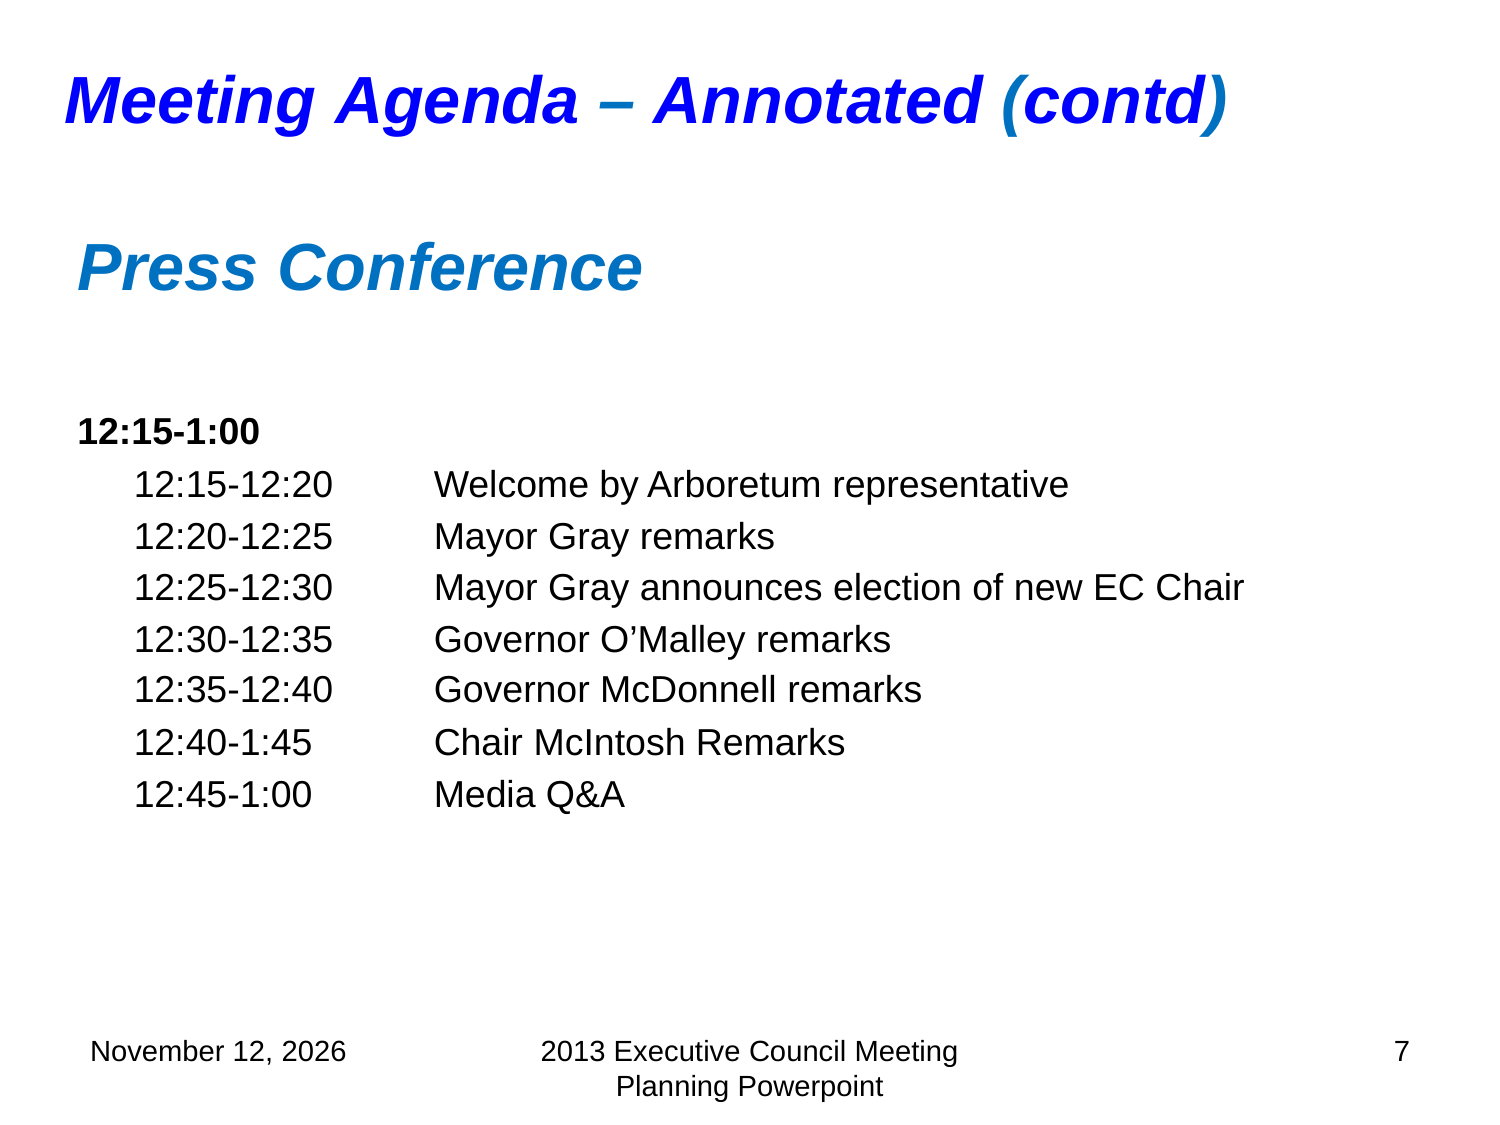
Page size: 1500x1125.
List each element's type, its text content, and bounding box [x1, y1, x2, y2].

slide_number 7 [1074, 1024, 1426, 1103]
text_box 12:15-1:00 12:15-12:20 Welcome by Arboretum representative 12:20-12:25 Mayor Gray remarks 12:25-12:30 Mayor Gray announces election of new EC Chair 12:30-12:35 Governor O’Malley remarks 12:35-12:40 Governor McDonnell remarks 12:40-1:45 Chair McIntosh Remarks 12:45-1:00 Media Q&A [62, 399, 1463, 925]
footer 2013 Executive Council Meeting Planning Powerpoint [512, 1024, 988, 1103]
text_box Press Conference [62, 216, 1438, 312]
text_box Meeting Agenda – Annotated (contd) [50, 49, 1450, 145]
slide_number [74, 1024, 426, 1103]
